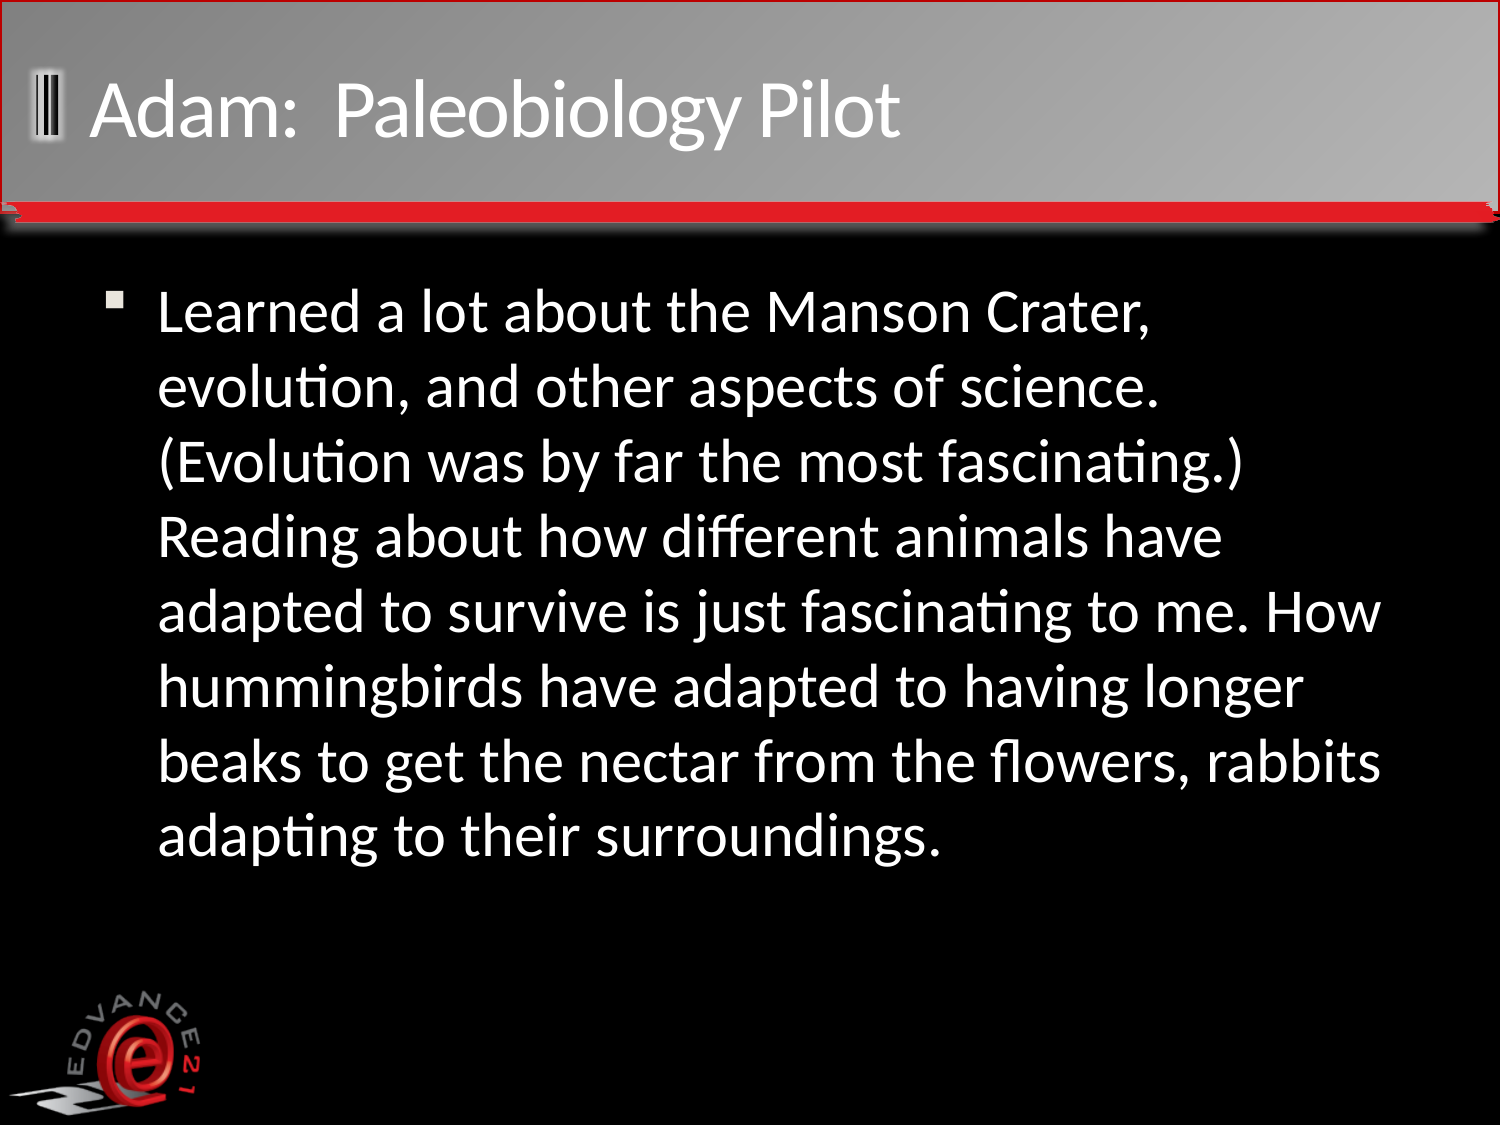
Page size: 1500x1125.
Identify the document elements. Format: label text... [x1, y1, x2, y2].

list Learned a lot about the Manson Crater, evolution, and other aspects of science. (Evolution was by far the most fascinating.) Reading about how different animals have adapted to survive is just fascinating to me. How hummingbirds have adapted to having longer beaks to get the nectar from the flowers, rabbits adapting to their surroundings. [75, 262, 1425, 1043]
picture [0, 199, 1500, 225]
picture [0, 983, 225, 1125]
title Adam: Paleobiology Pilot [75, 46, 1425, 188]
